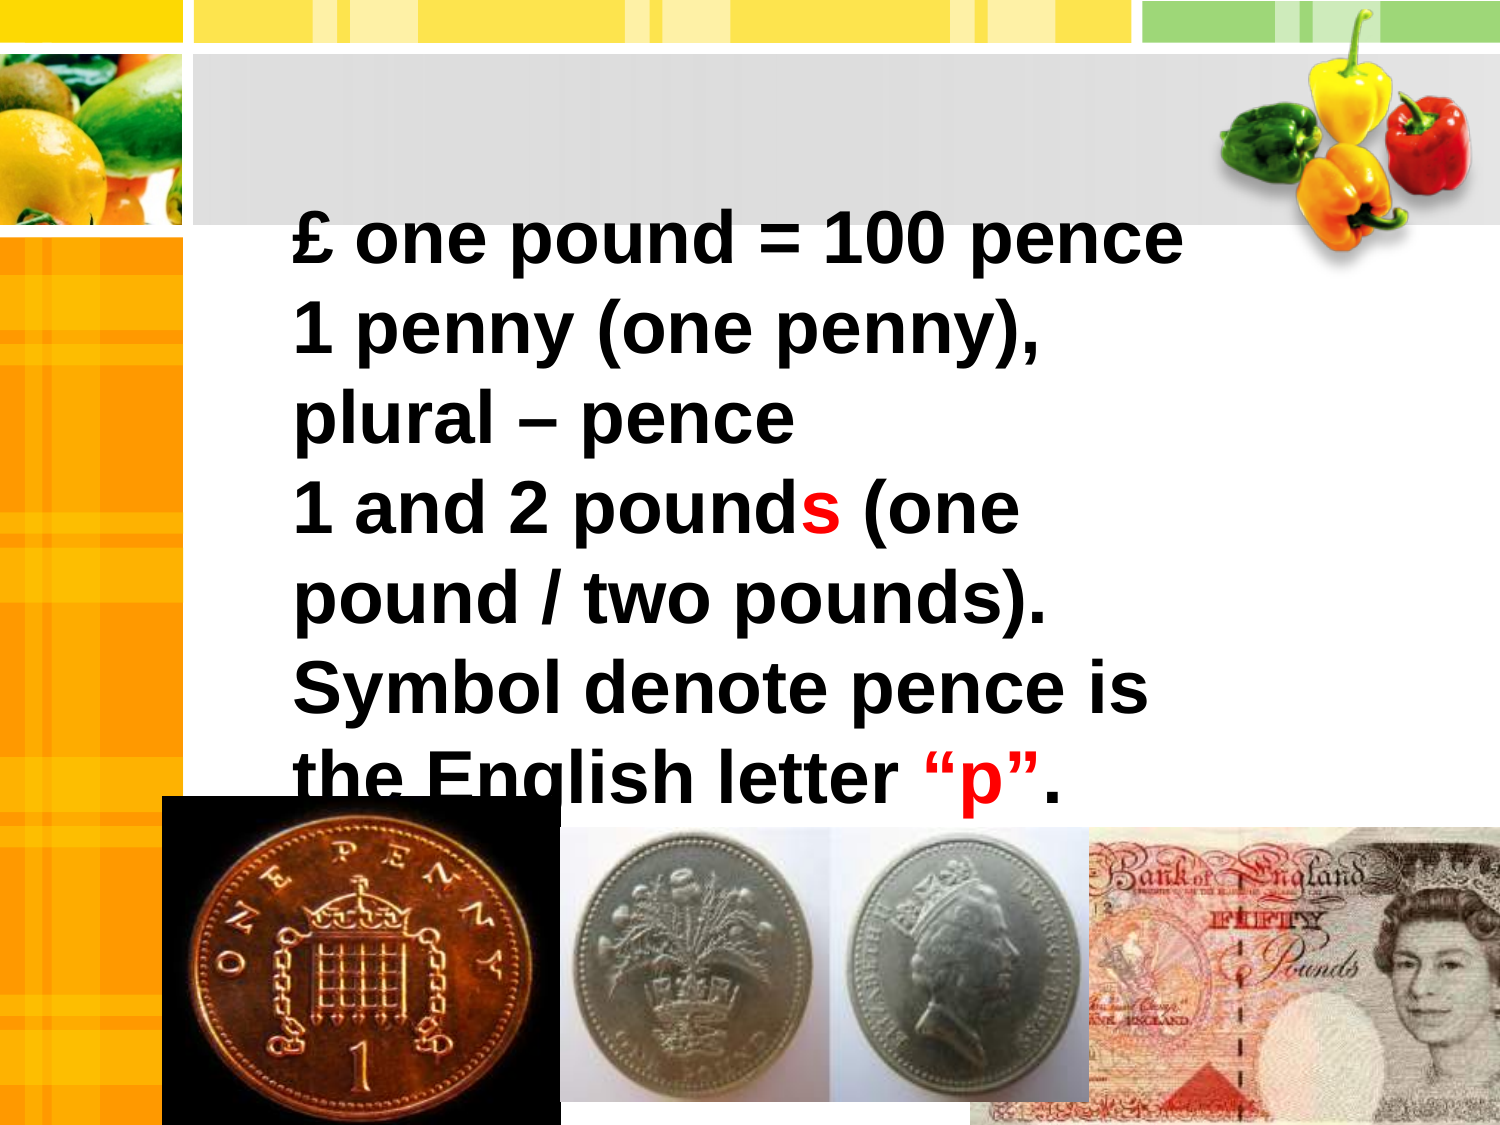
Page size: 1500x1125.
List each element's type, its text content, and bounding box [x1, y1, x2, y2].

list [162, 796, 562, 1125]
picture [1207, 9, 1483, 279]
title £ one pound = 100 pence 1 penny (one penny), plural – pence 1 and 2 pounds (one pound / two pounds). Symbol denote pence is the English letter “p”. [277, 77, 1264, 389]
picture [0, 54, 182, 225]
picture [560, 827, 1500, 1125]
